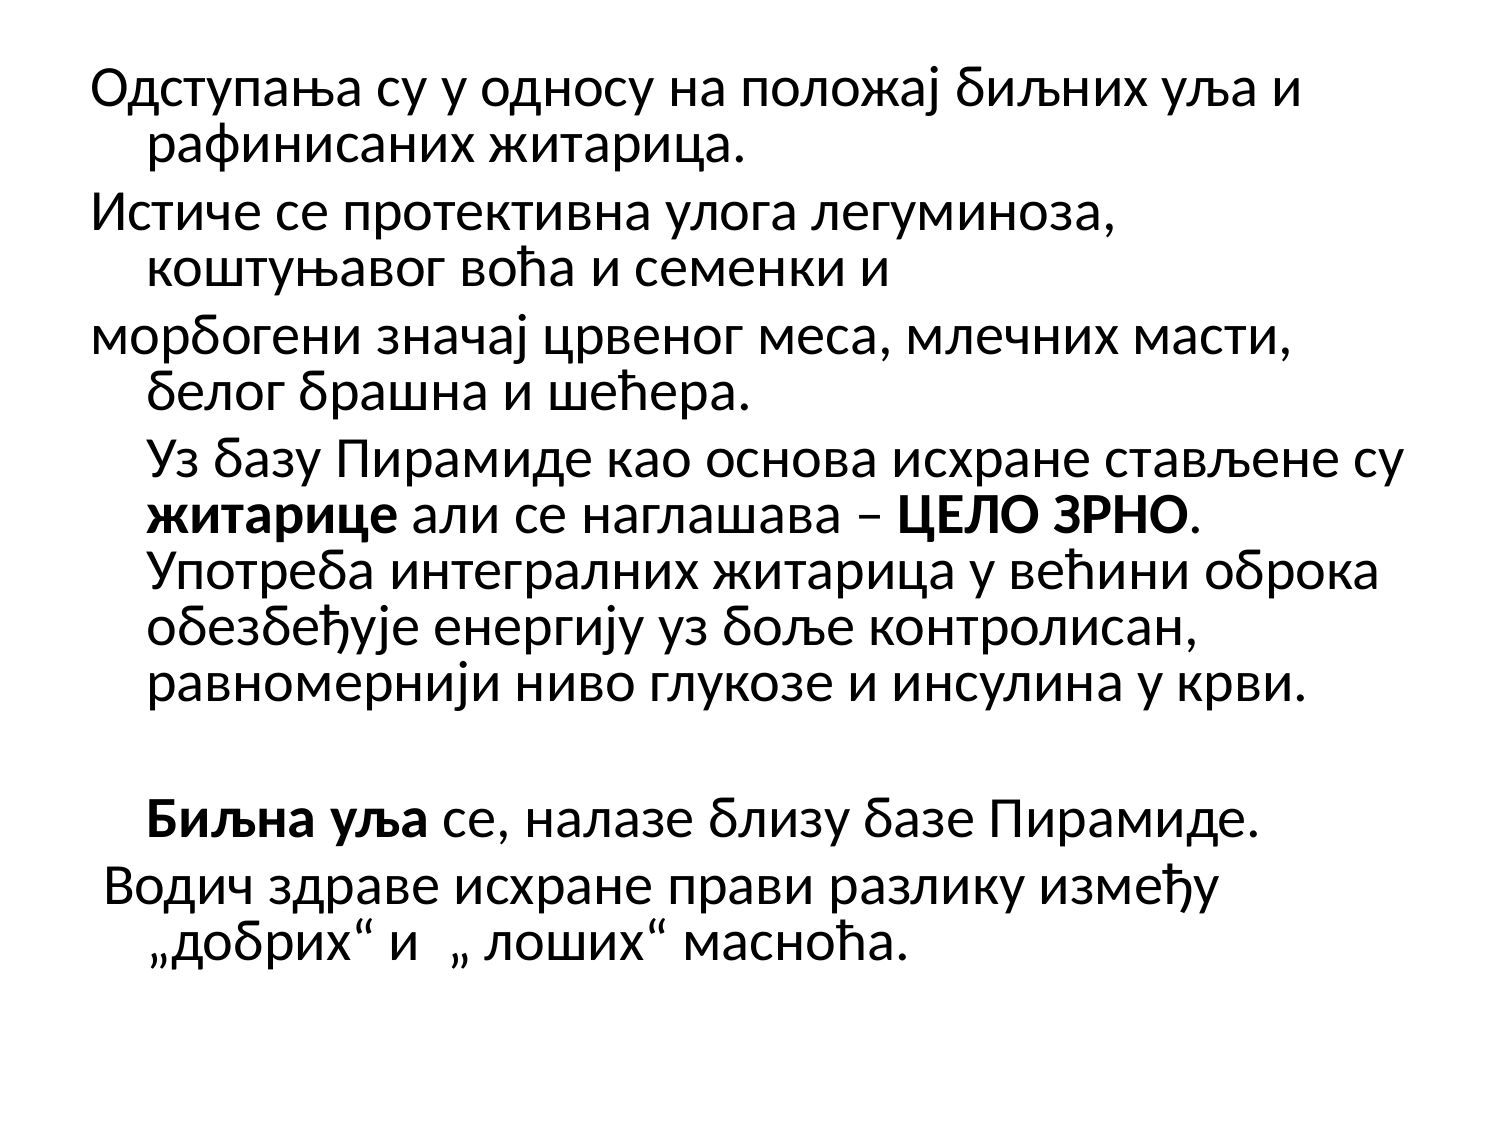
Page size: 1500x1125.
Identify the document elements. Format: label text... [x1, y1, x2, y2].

list Одступања су у односу на положај биљних уља и рафинисаних житарица. Истиче се протективна улога легуминоза, коштуњавог воћа и семенки и морбогени значај црвеног меса, млечних масти, белог брашна и шећера. Уз базу Пирамиде као основа исхране стављене су житарице али се наглашава – ЦЕЛО ЗРНО. Употреба интегралних житарица у већини оброка обезбеђује енергију уз боље контролисан, равномернији ниво глукозе и инсулина у крви. Биљна уља се, налазе близу базе Пирамиде. Водич здраве исхране прави разлику између „добрих“ и „ лоших“ масноћа. [75, 54, 1425, 1005]
